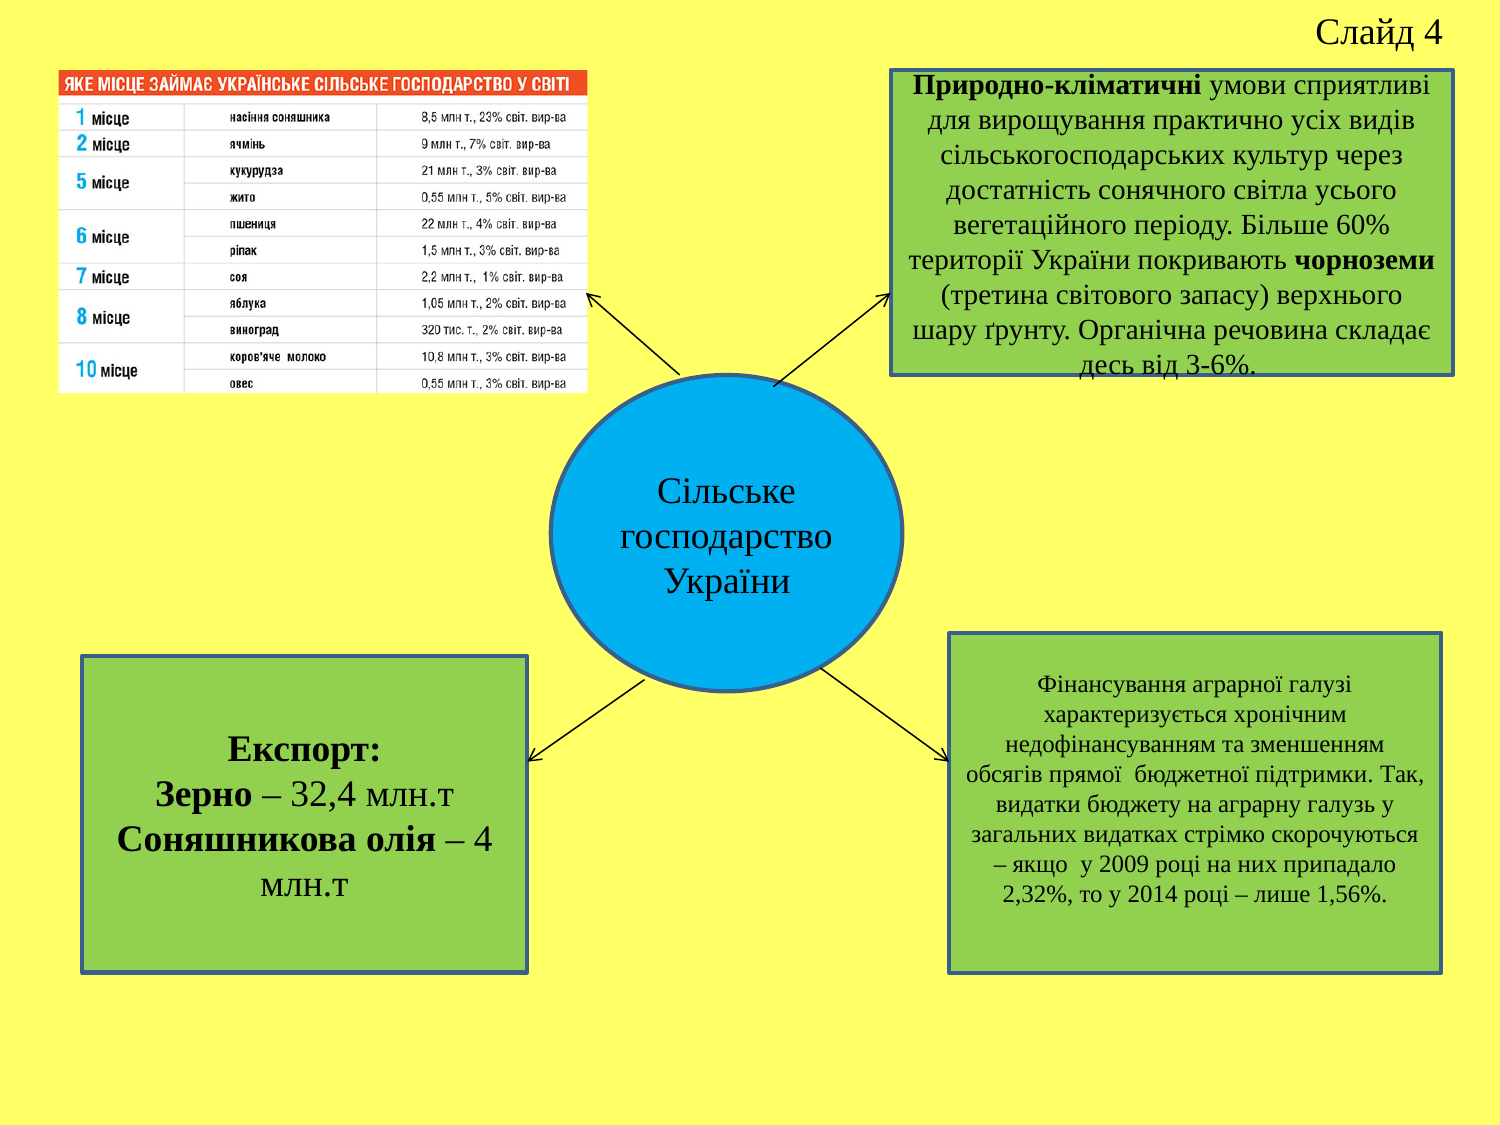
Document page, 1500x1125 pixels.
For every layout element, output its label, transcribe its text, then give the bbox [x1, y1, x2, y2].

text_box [773, 292, 891, 387]
text_box Сільське господарство України [548, 372, 905, 694]
text_box Фінансування аграрної галузі характеризується хронічним недофінансуванням та зменшенням обсягів прямої бюджетної підтримки. Так, видатки бюджету на аграрну галузь у загальних видатках стрімко скорочуються – якщо у 2009 році на них припадало 2,32%, то у 2014 році – лише 1,56%. [947, 631, 1443, 975]
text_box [585, 292, 680, 376]
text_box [527, 679, 645, 762]
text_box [820, 667, 950, 762]
text_box Природно-кліматичні умови сприятливі для вирощування практично усіх видів сільськогосподарських культур через достатність сонячного світла усього вегетаційного періоду. Більше 60% території України покривають чорноземи (третина світового запасу) верхнього шару ґрунту. Органічна речовина складає десь від 3-6%. [889, 68, 1455, 377]
picture [58, 70, 588, 393]
text_box Експорт: Зерно – 32,4 млн.т Соняшникова олія – 4 млн.т [80, 654, 529, 975]
text_box Слайд 4 [1300, 0, 1465, 60]
